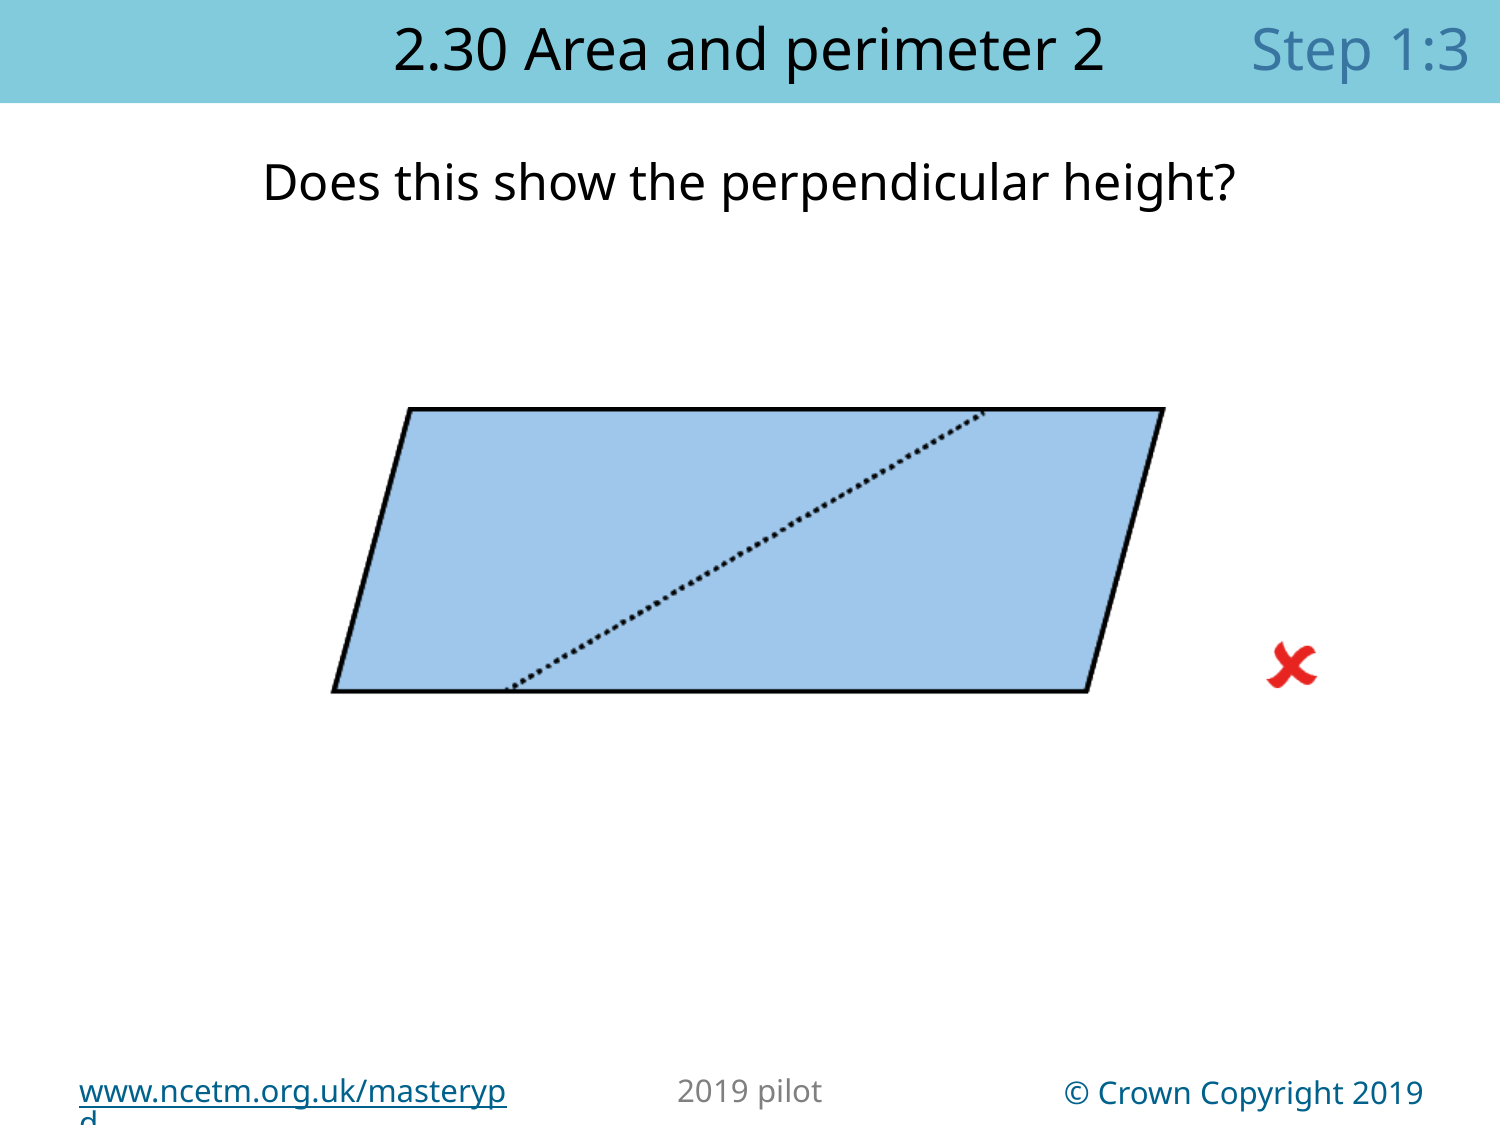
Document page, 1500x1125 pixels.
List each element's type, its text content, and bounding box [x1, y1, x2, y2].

text_box Does this show the perpendicular height? [215, 143, 1285, 218]
list Step 1:3 [0, 0, 1500, 104]
picture [101, 407, 1399, 718]
